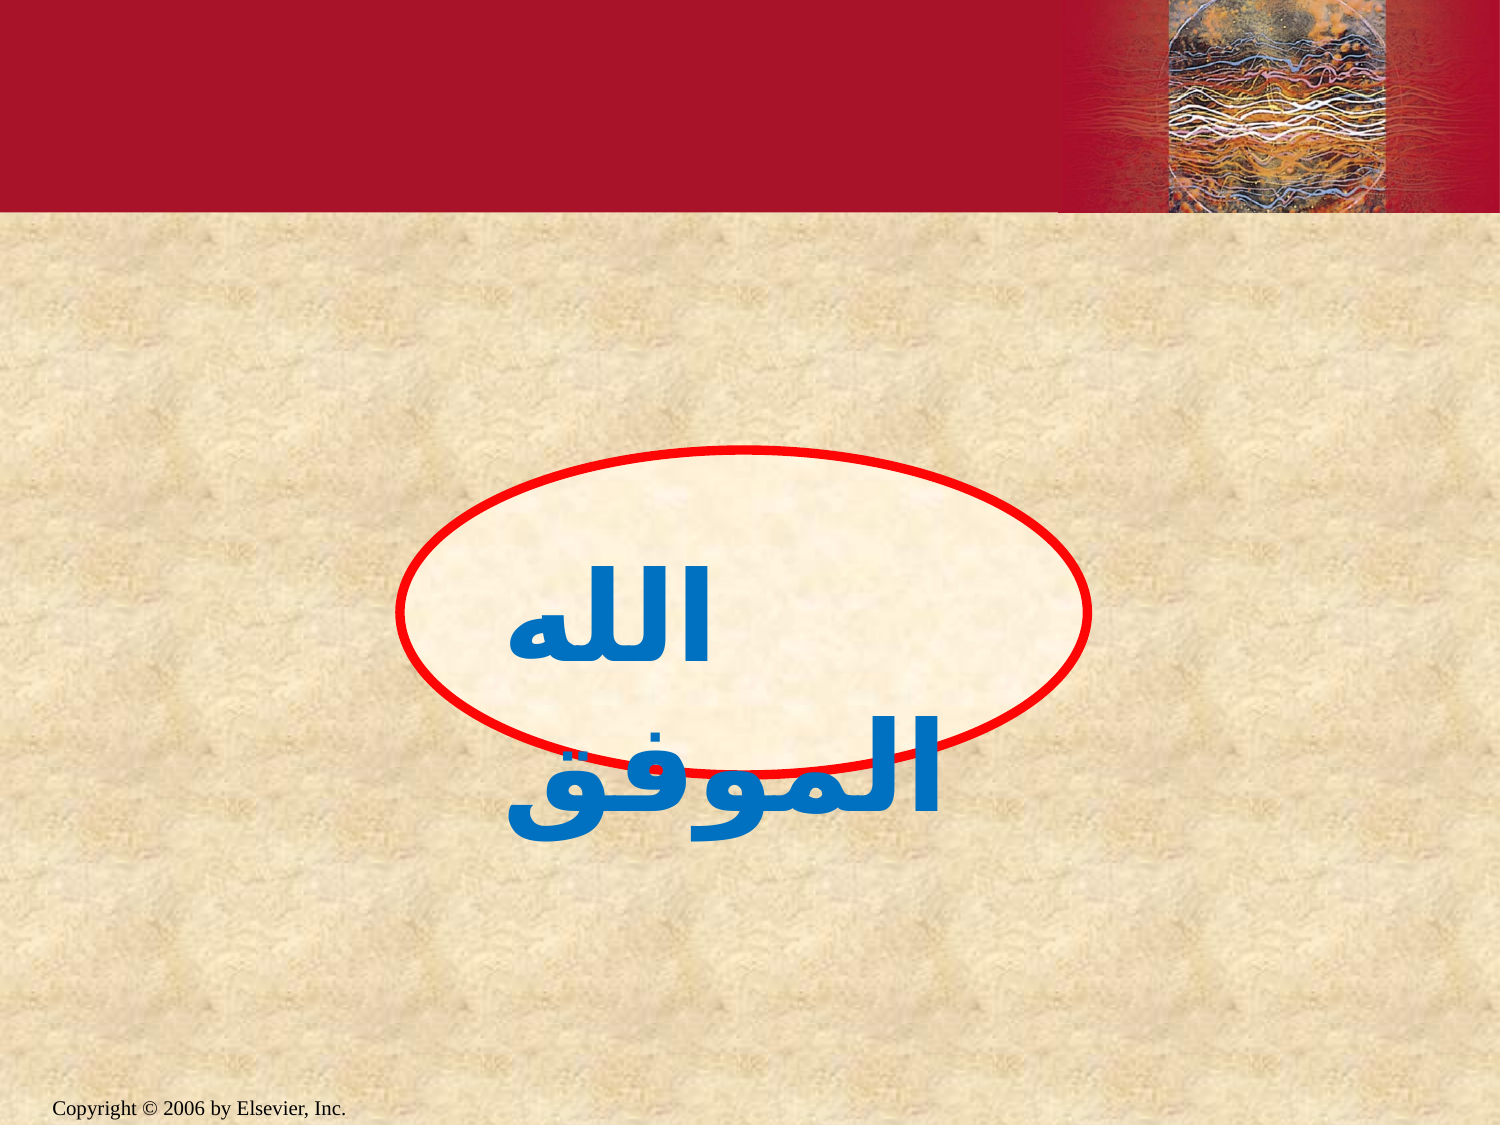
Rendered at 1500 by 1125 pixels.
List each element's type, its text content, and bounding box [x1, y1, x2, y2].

text_box [399, 450, 1088, 721]
text_box الله الموفق [487, 529, 1000, 844]
picture [0, 0, 1500, 1125]
